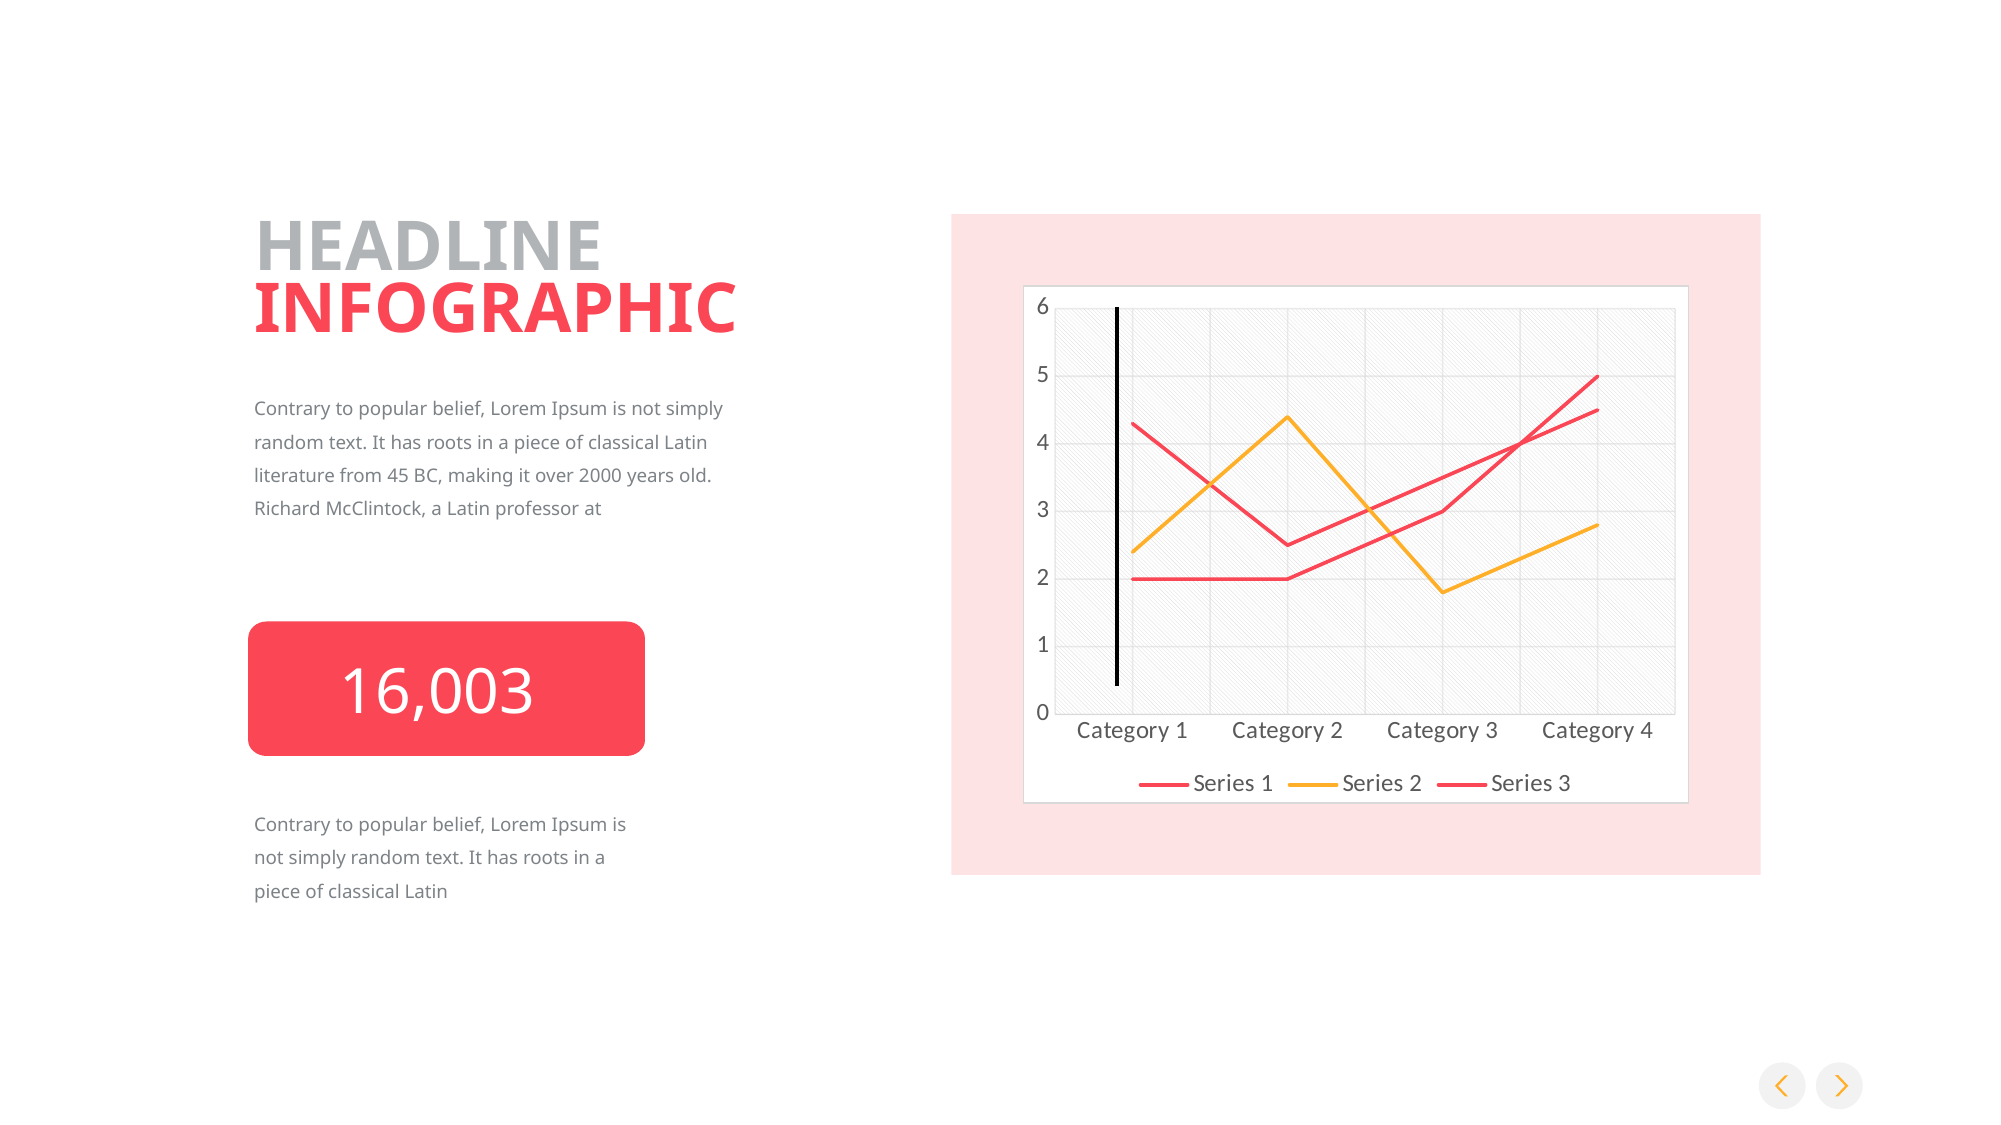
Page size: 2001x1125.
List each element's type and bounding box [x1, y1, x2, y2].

text_box [239, 214, 1761, 911]
